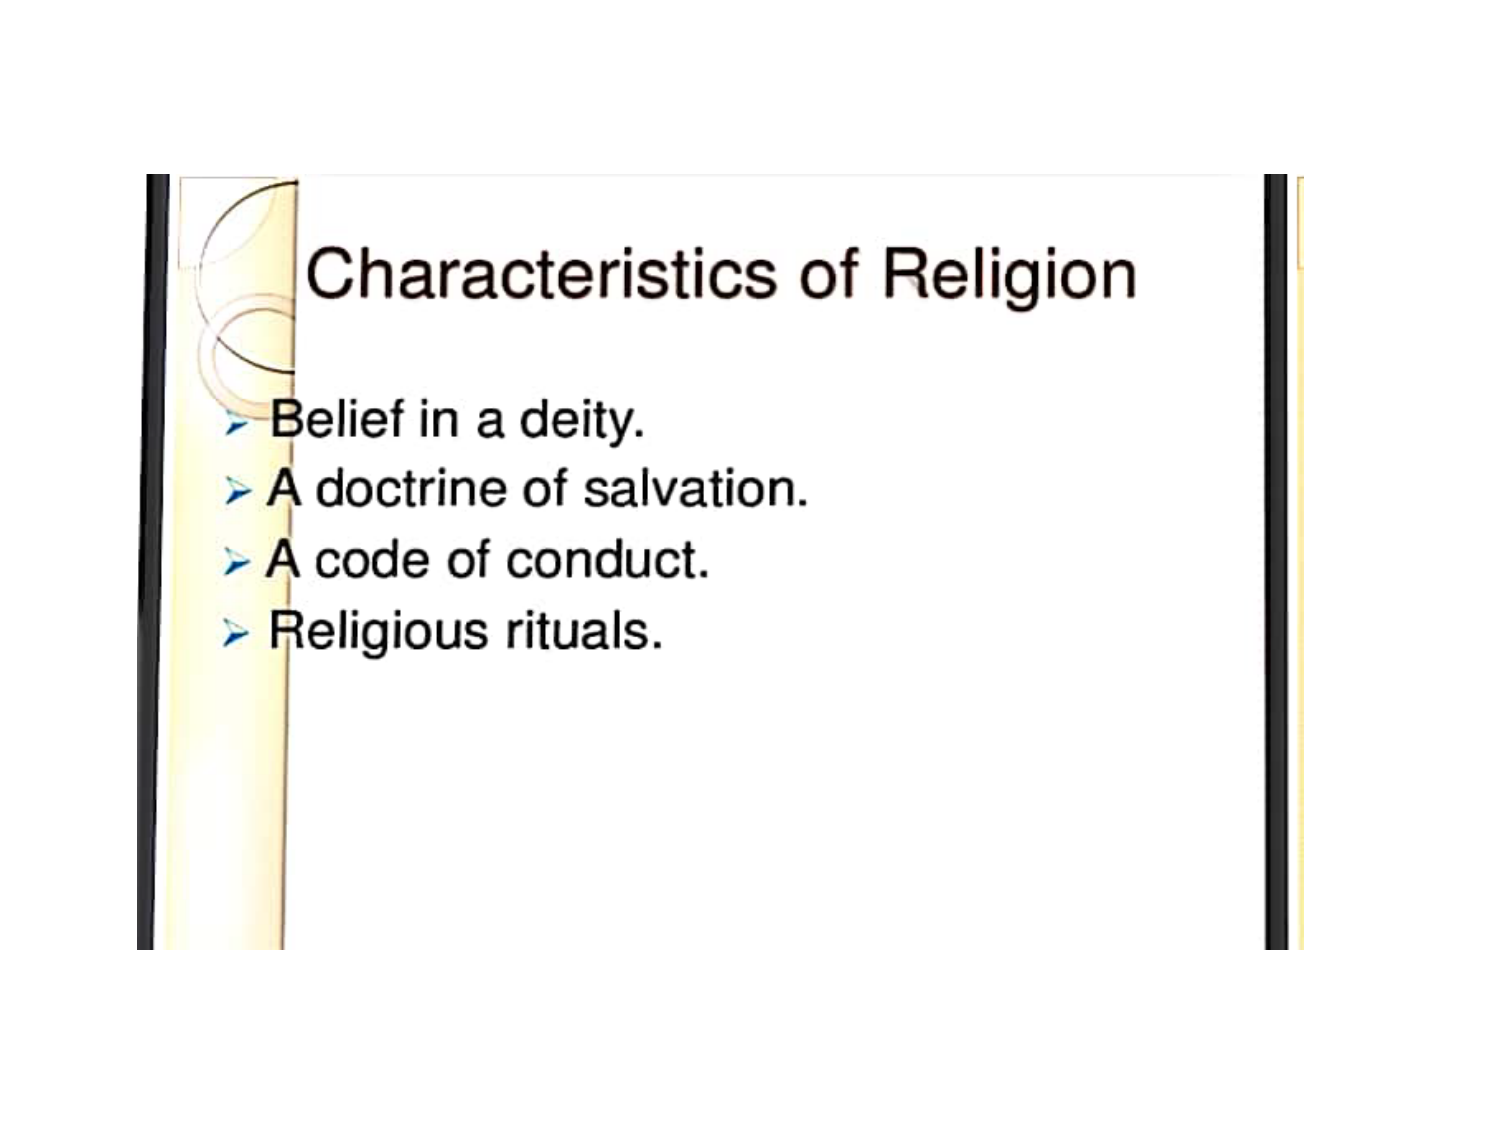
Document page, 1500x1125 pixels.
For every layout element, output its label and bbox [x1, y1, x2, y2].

picture [137, 174, 1304, 951]
